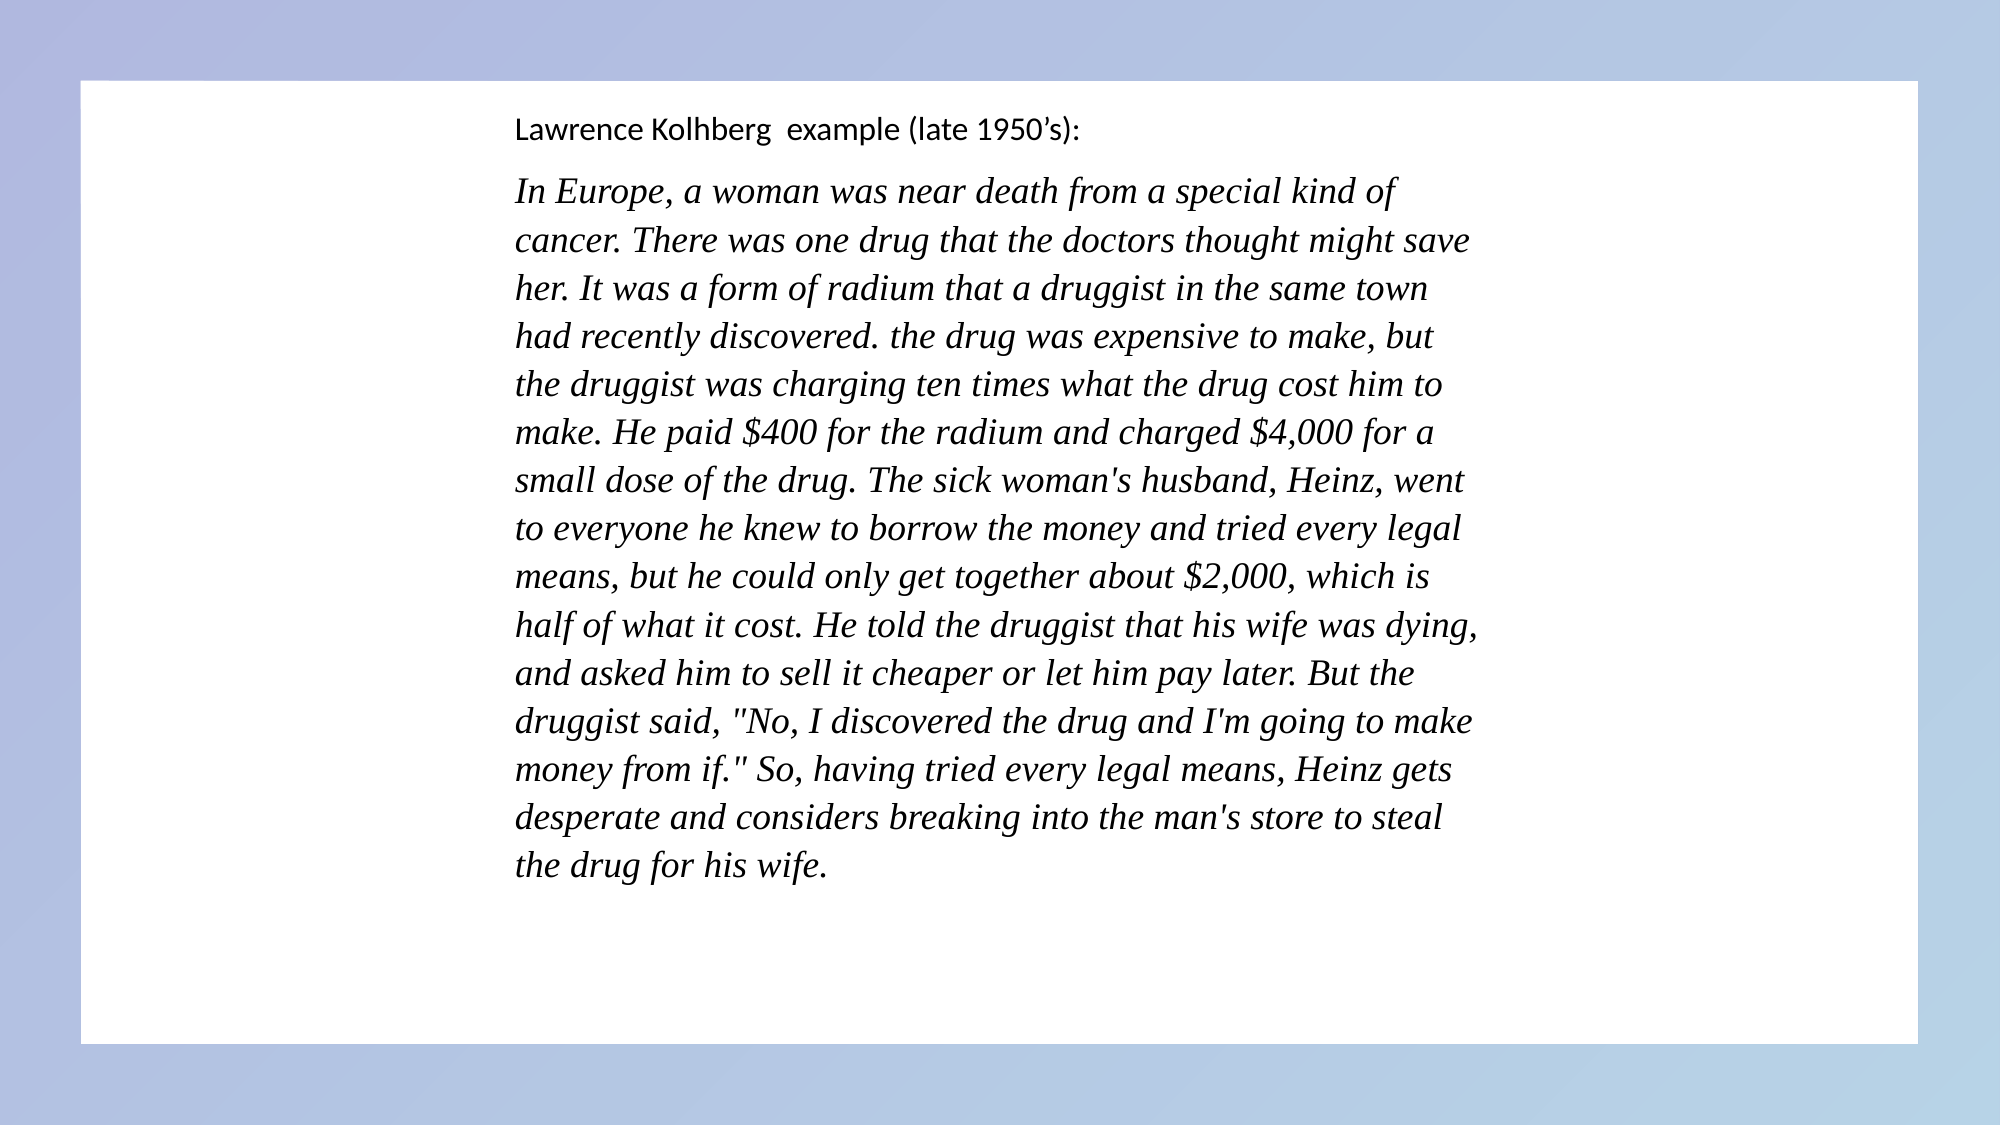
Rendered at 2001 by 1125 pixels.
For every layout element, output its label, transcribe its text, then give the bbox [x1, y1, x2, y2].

text_box Lawrence Kolhberg example (late 1950’s): In Europe, a woman was near death from a special kind of cancer. There was one drug that the doctors thought might save her. It was a form of radium that a druggist in the same town had recently discovered. the drug was expensive to make, but the druggist was charging ten times what the drug cost him to make. He paid $400 for the radium and charged $4,000 for a small dose of the drug. The sick woman's husband, Heinz, went to everyone he knew to borrow the money and tried every legal means, but he could only get together about $2,000, which is half of what it cost. He told the druggist that his wife was dying, and asked him to sell it cheaper or let him pay later. But the druggist said, "No, I discovered the drug and I'm going to make money from if." So, having tried every legal means, Heinz gets desperate and considers breaking into the man's store to steal the drug for his wife. [500, 96, 1500, 893]
